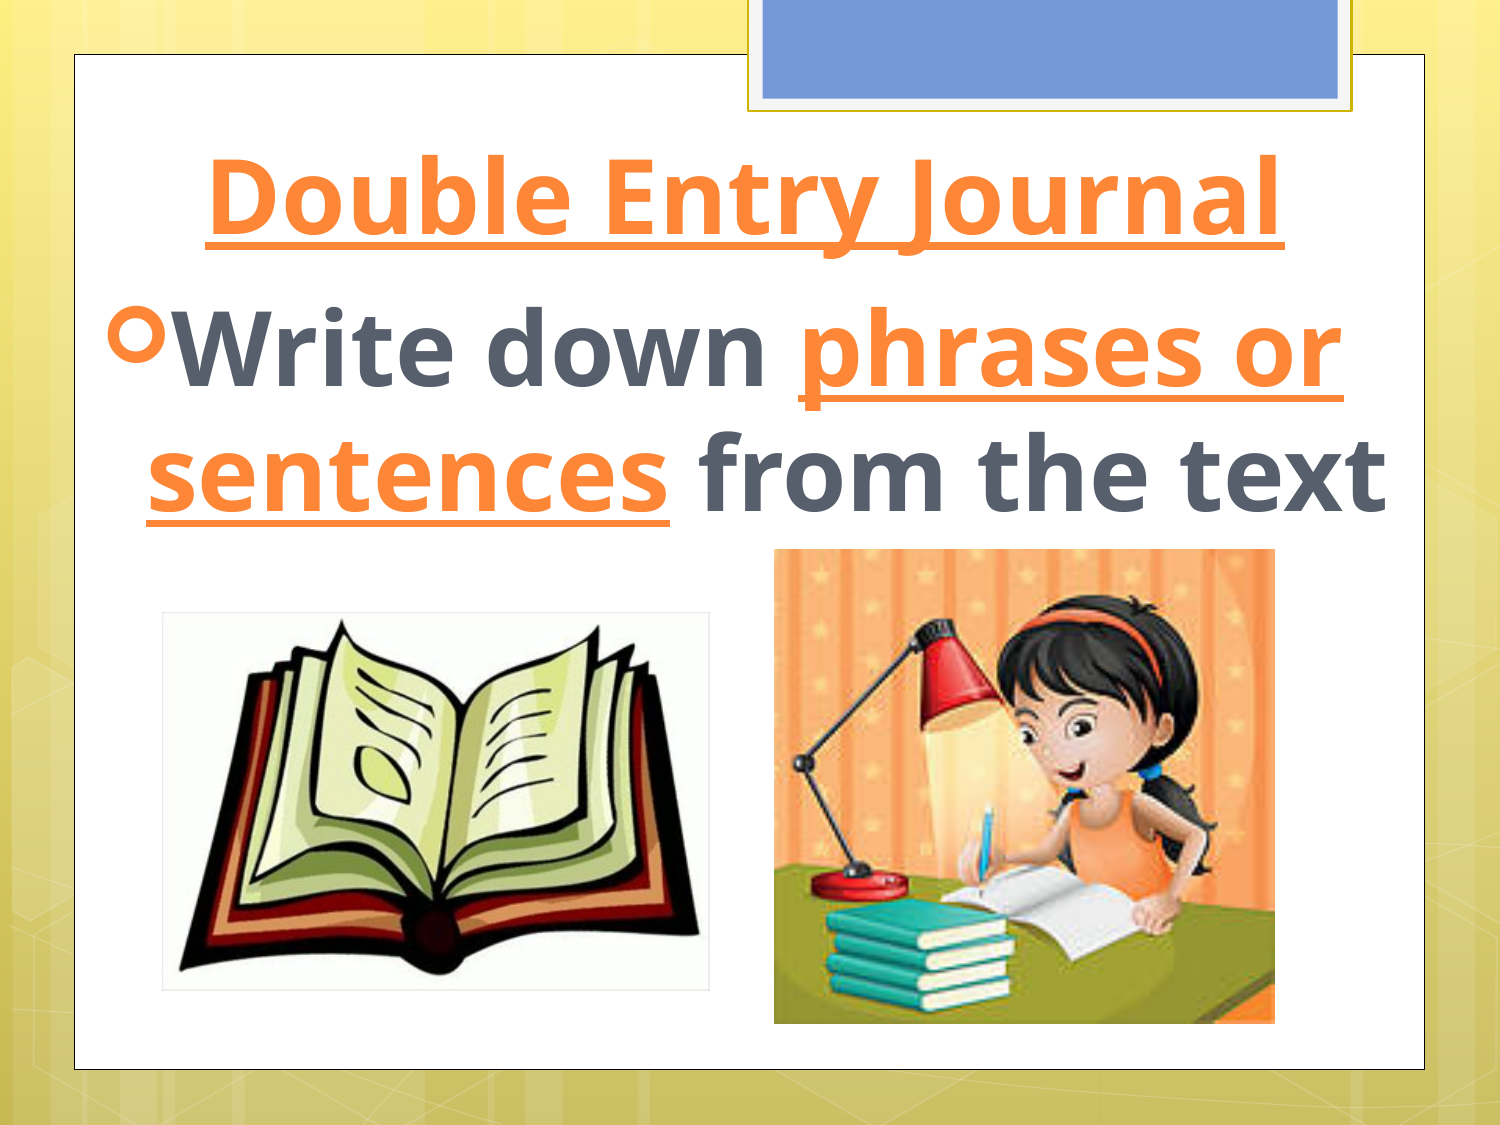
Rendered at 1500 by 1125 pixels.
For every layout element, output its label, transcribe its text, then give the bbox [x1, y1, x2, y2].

list Write down phrases or sentences from the text [75, 275, 1425, 851]
picture [774, 549, 1276, 1024]
title Double Entry Journal [75, 75, 1415, 263]
picture [162, 612, 710, 991]
